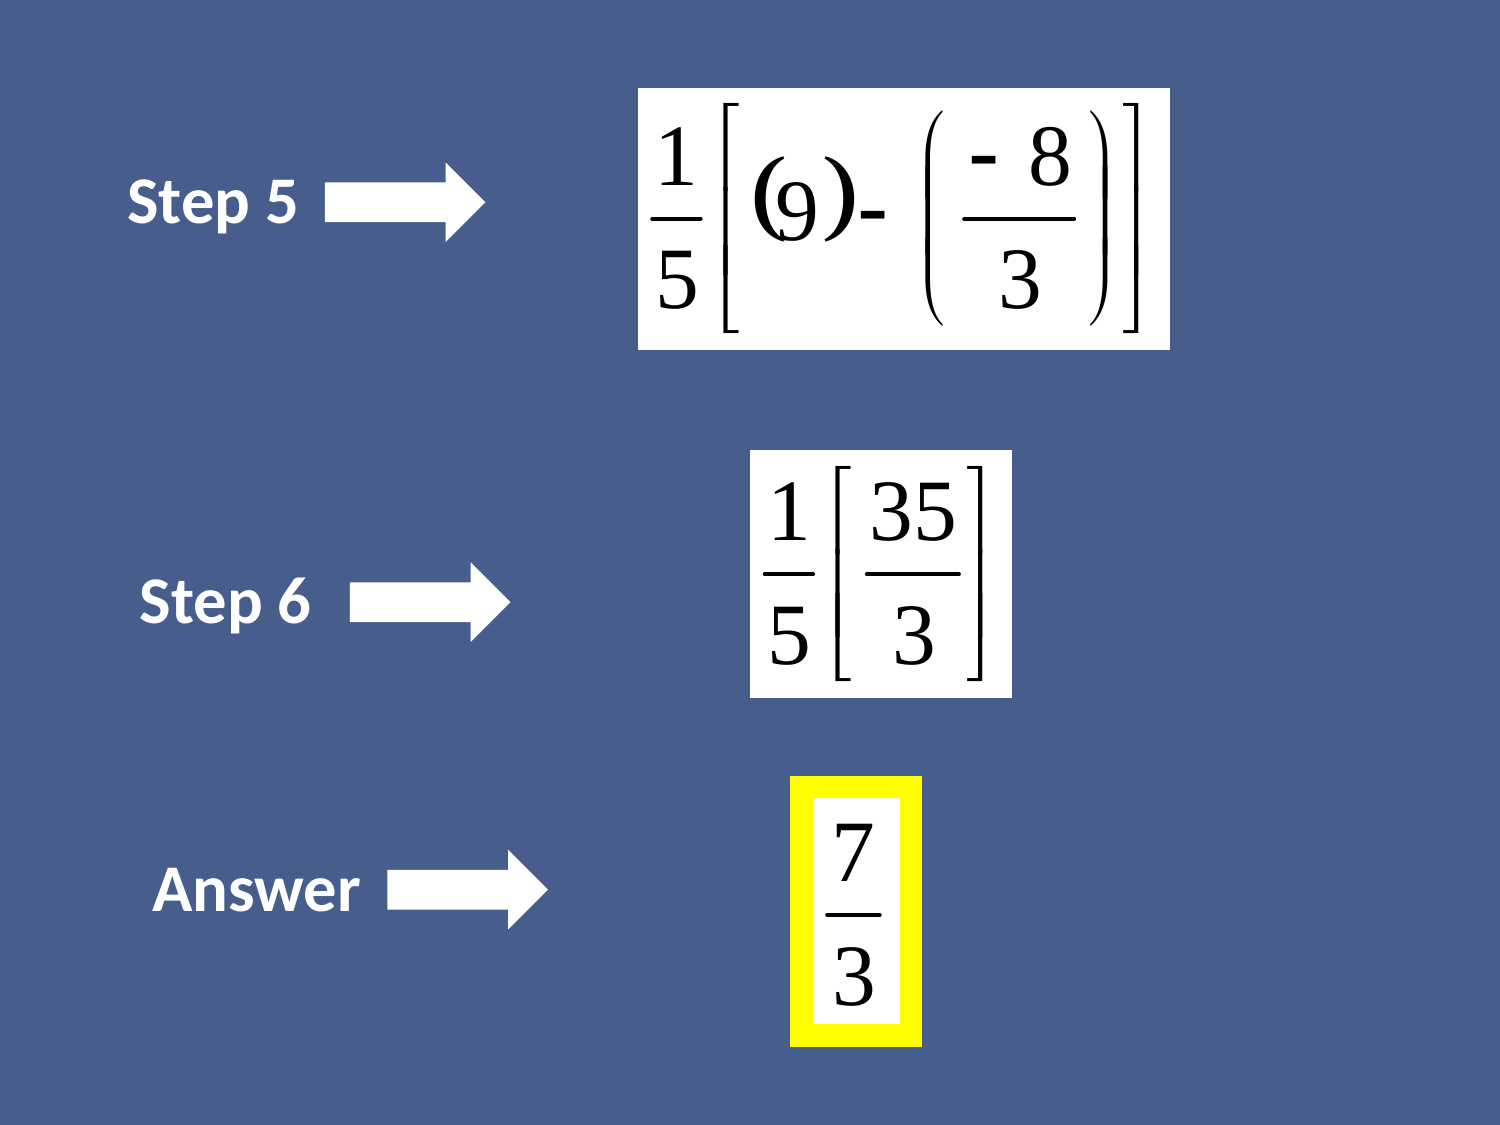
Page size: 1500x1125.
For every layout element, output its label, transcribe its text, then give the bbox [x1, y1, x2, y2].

text_box [385, 847, 551, 932]
text_box Step 5 [112, 149, 488, 245]
text_box [347, 560, 513, 644]
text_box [637, 87, 1170, 351]
text_box Step 6 [124, 549, 500, 645]
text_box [812, 798, 901, 1025]
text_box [749, 449, 1013, 699]
text_box [322, 160, 488, 244]
text_box Answer [137, 837, 513, 933]
